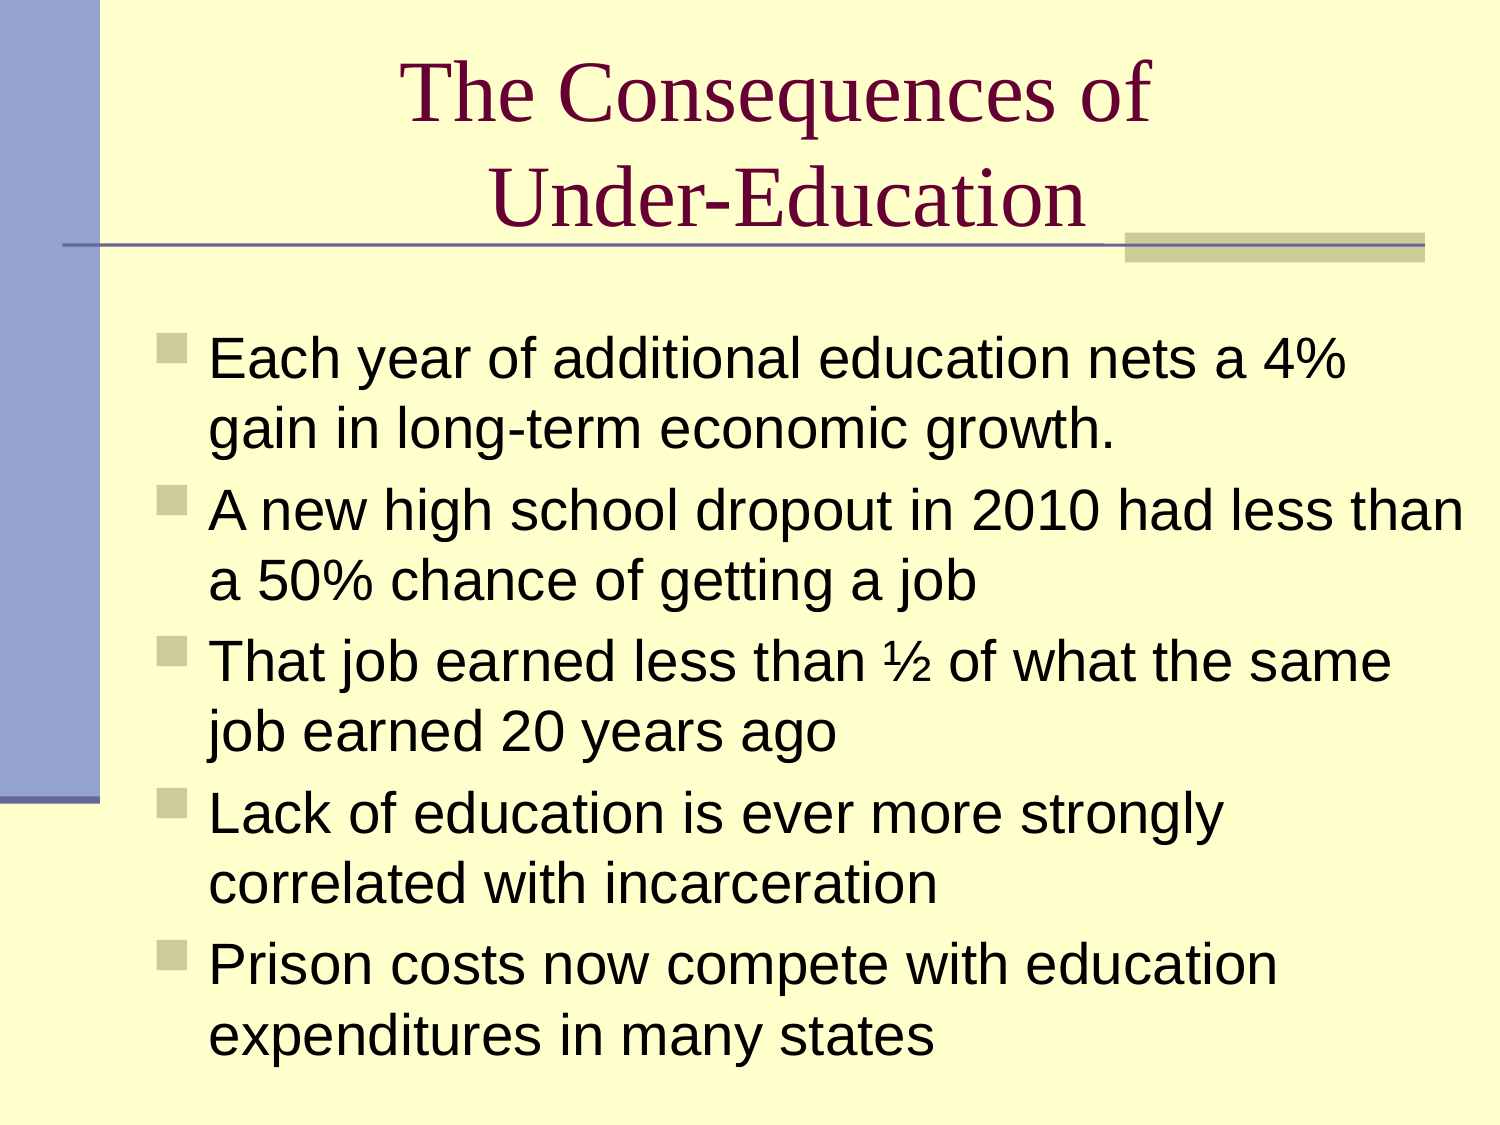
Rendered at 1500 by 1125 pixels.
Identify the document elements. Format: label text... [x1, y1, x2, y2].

title The Consequences of Under-Education [149, 45, 1426, 234]
list Each year of additional education nets a 4% gain in long-term economic growth. A new high school dropout in 2010 had less than a 50% chance of getting a job That job earned less than ½ of what the same job earned 20 years ago Lack of education is ever more strongly correlated with incarceration Prison costs now compete with education expenditures in many states [137, 312, 1488, 1051]
